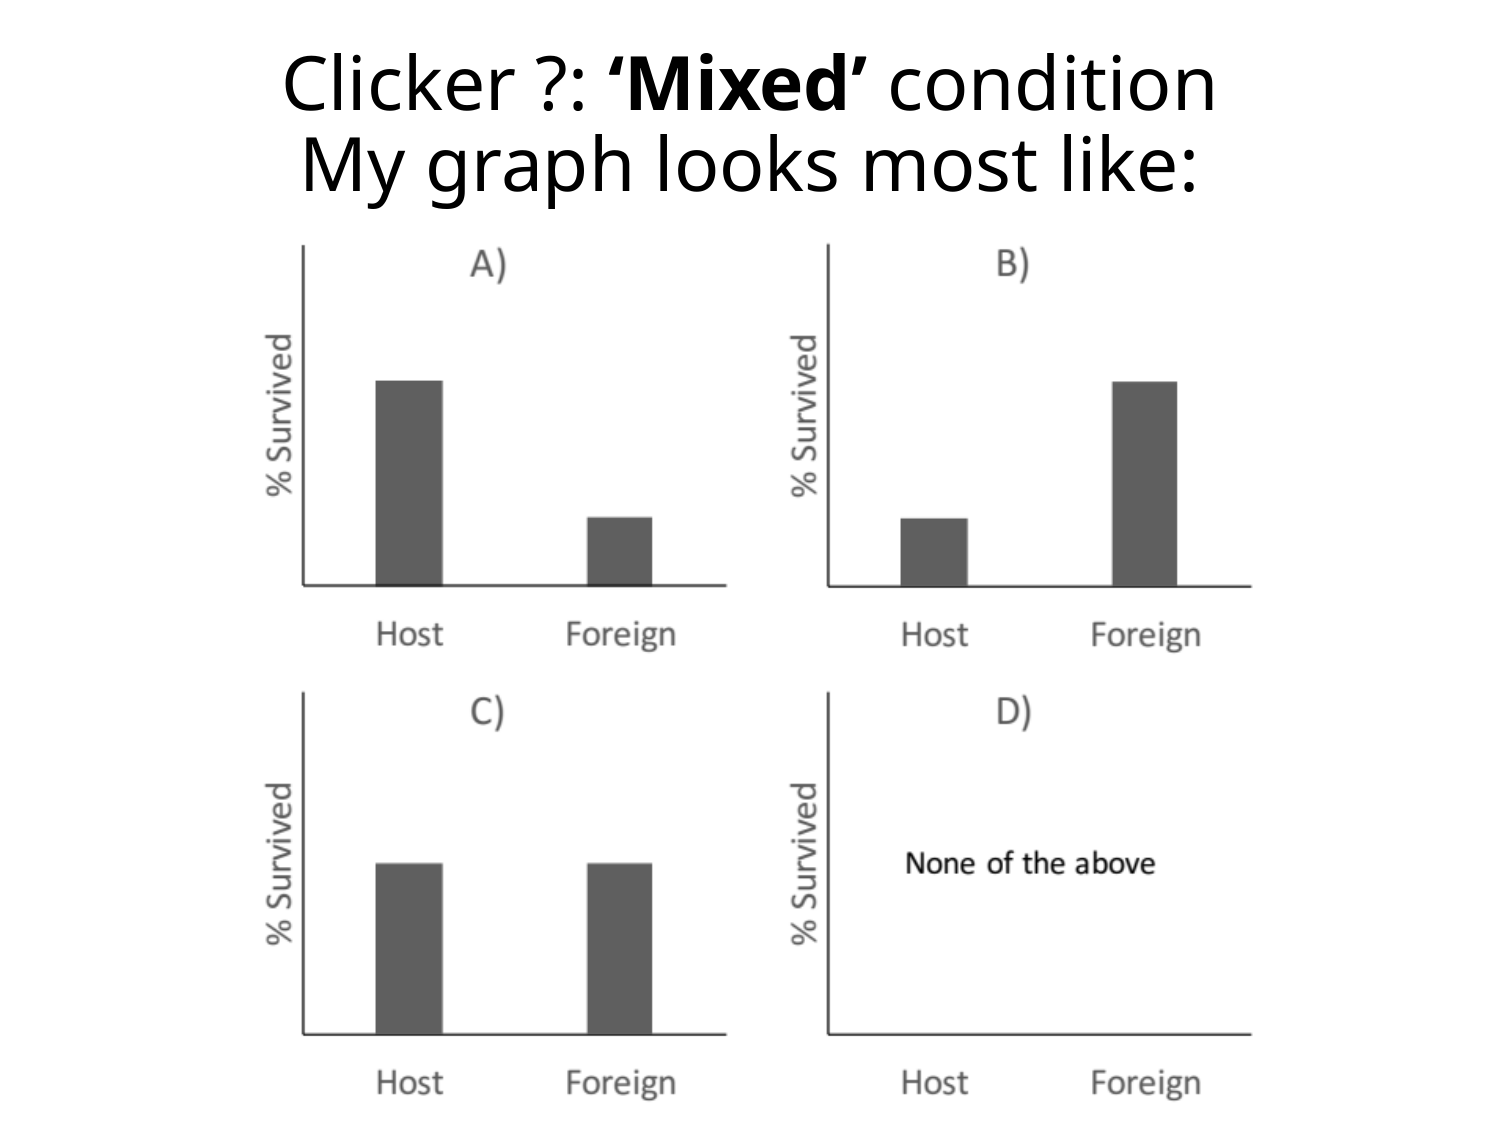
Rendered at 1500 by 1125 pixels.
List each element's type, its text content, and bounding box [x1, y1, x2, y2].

title Clicker ?: ‘Mixed’ condition My graph looks most like: [90, 18, 1410, 236]
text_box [224, 217, 1275, 1115]
